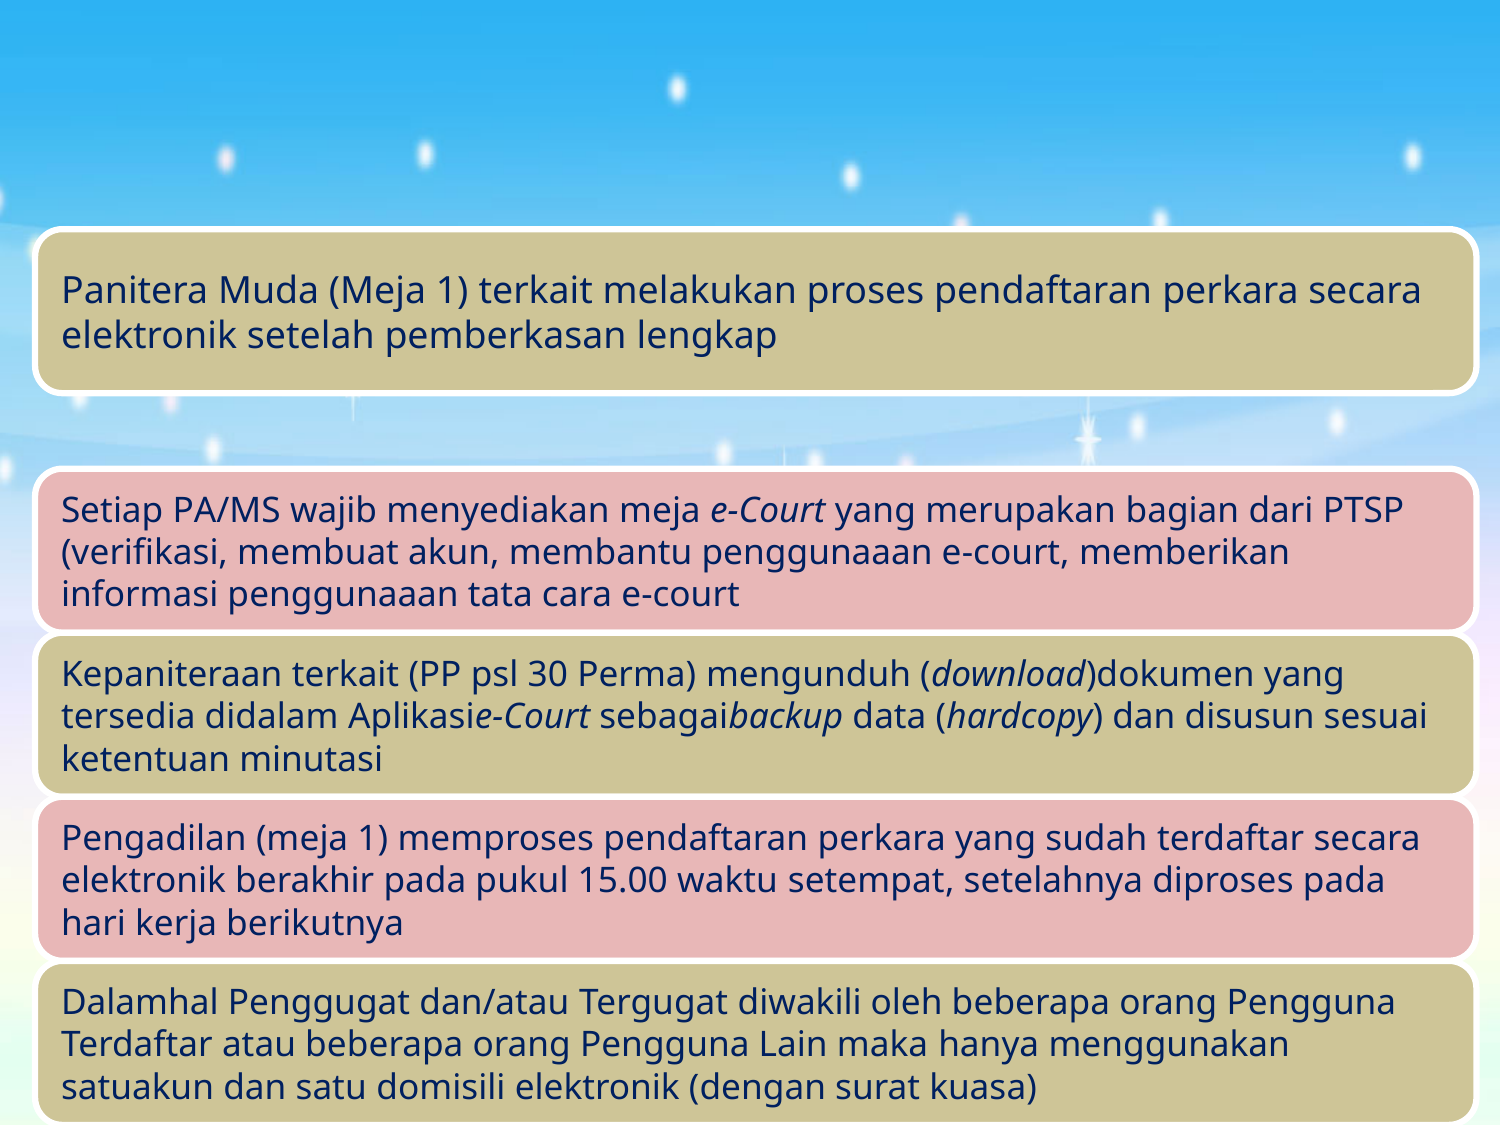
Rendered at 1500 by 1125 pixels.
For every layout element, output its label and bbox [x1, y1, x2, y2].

text_box [34, 228, 1477, 1125]
picture [0, 0, 1500, 1125]
